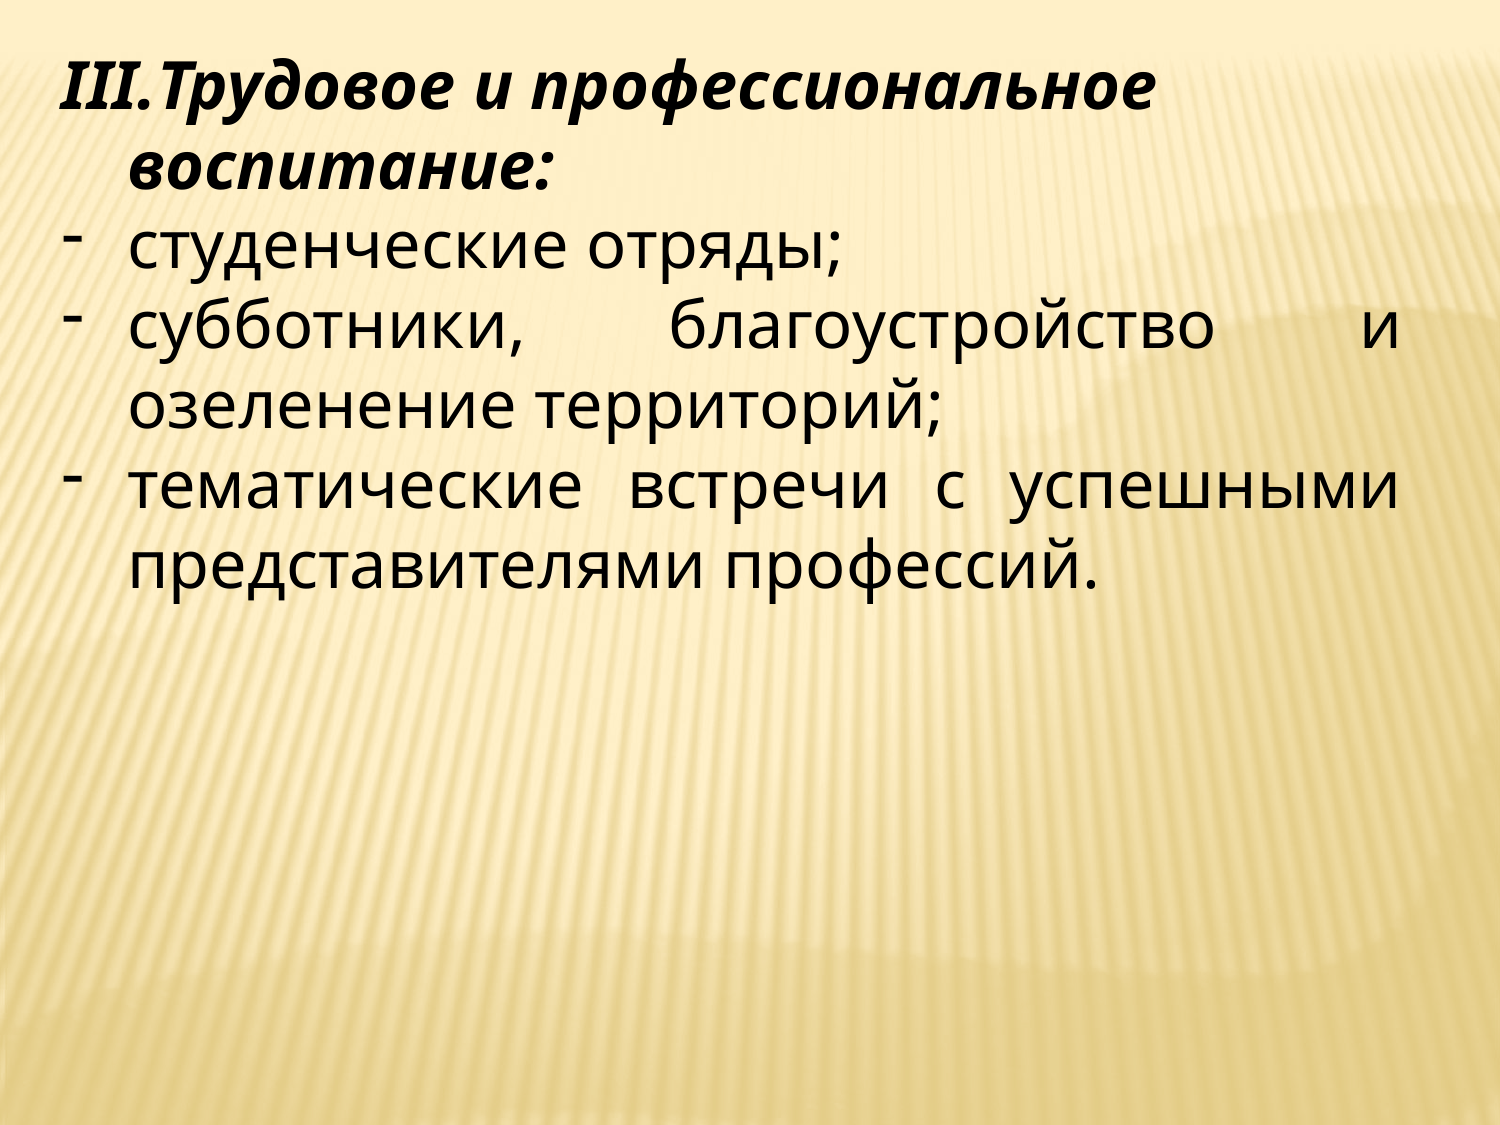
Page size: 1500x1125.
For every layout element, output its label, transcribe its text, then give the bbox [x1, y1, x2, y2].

text_box Трудовое и профессиональное воспитание: студенческие отряды; субботники, благоустройство и озеленение территорий; тематические встречи с успешными представителями профессий. [46, 35, 1418, 655]
